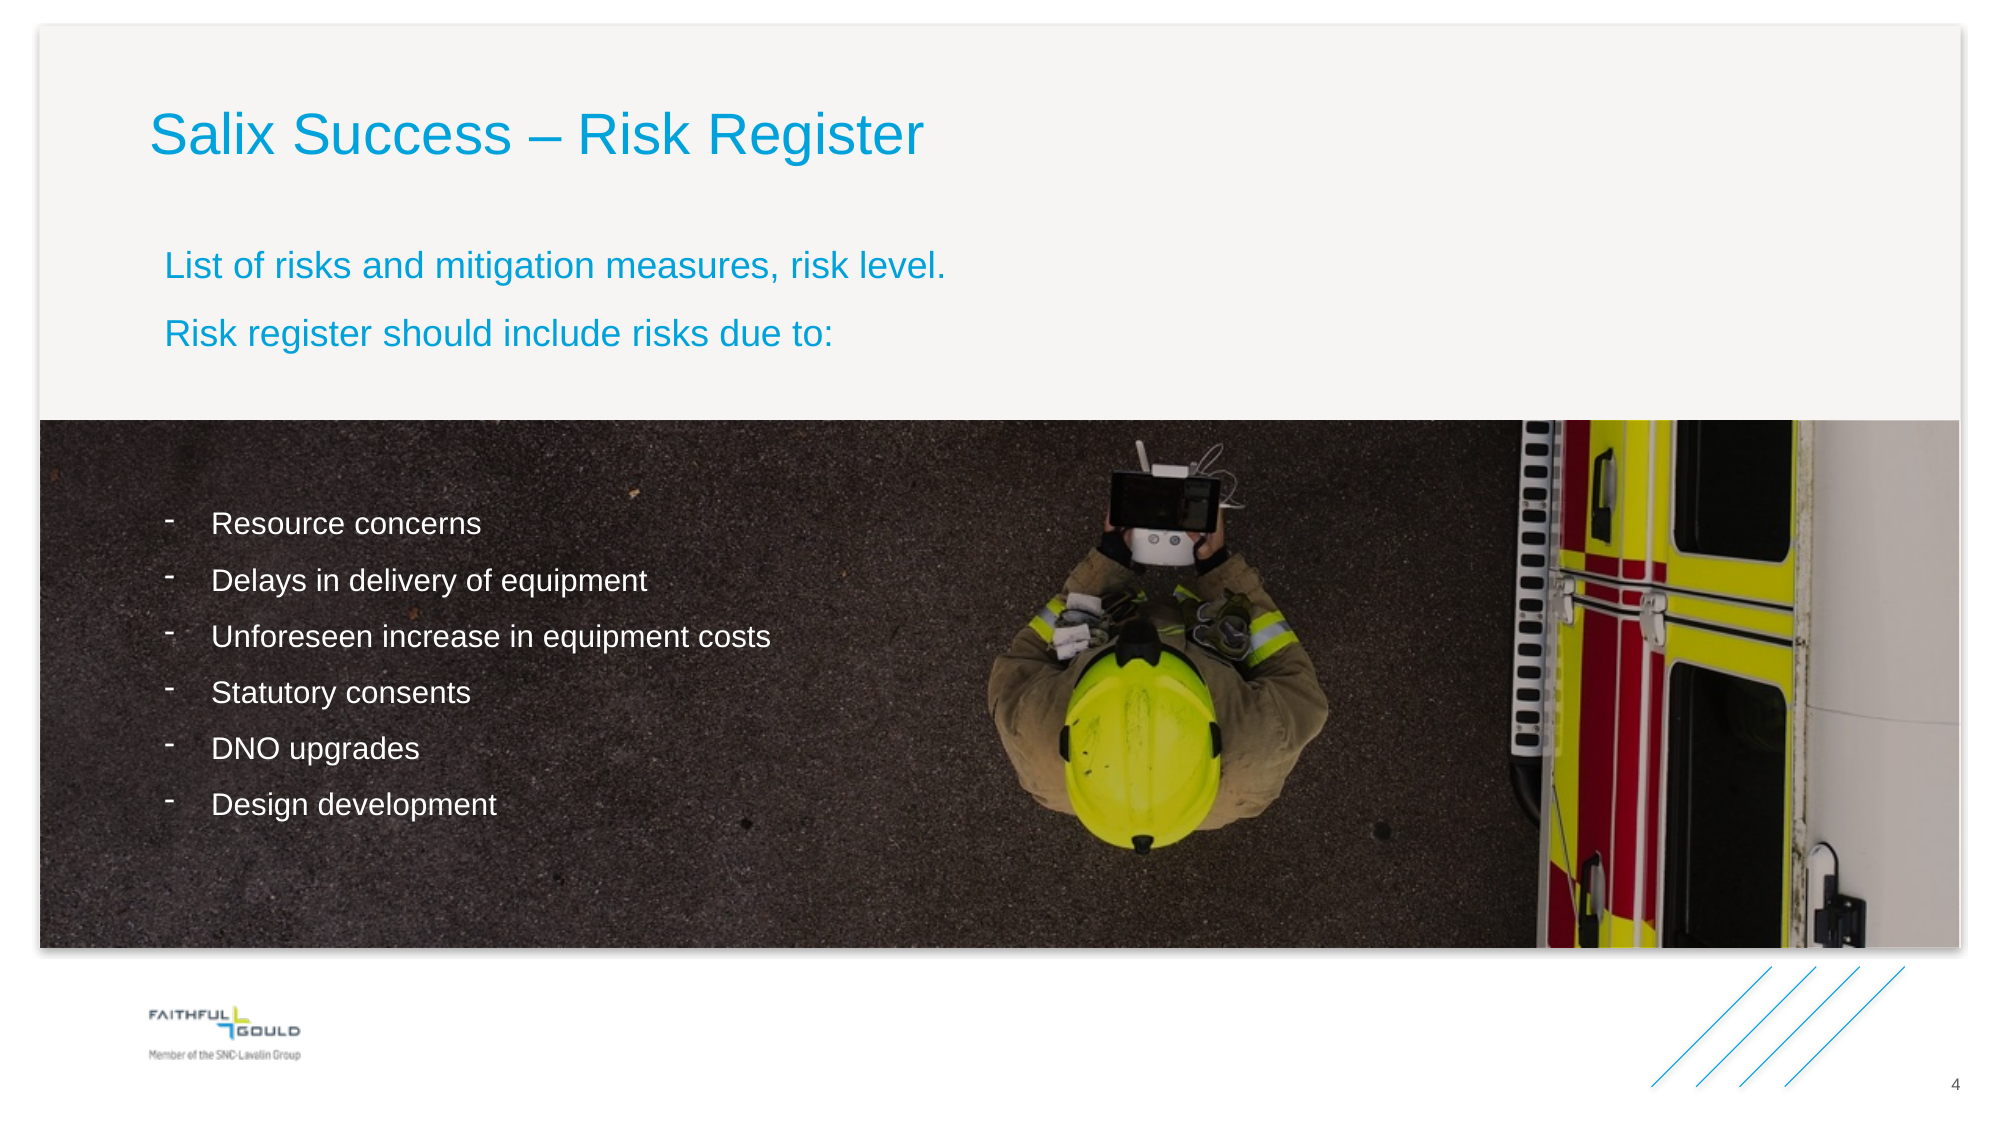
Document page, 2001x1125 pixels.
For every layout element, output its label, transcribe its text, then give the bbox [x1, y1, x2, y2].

title Salix Success – Risk Register [149, 60, 1851, 212]
picture [1784, 966, 1906, 1088]
picture [40, 420, 1961, 948]
text_box List of risks and mitigation measures, risk level. Risk register should include risks due to: [149, 211, 1126, 362]
picture [140, 978, 315, 1074]
picture [1651, 966, 1773, 1088]
picture [1739, 966, 1861, 1088]
slide_number 4 [1882, 1063, 1961, 1095]
